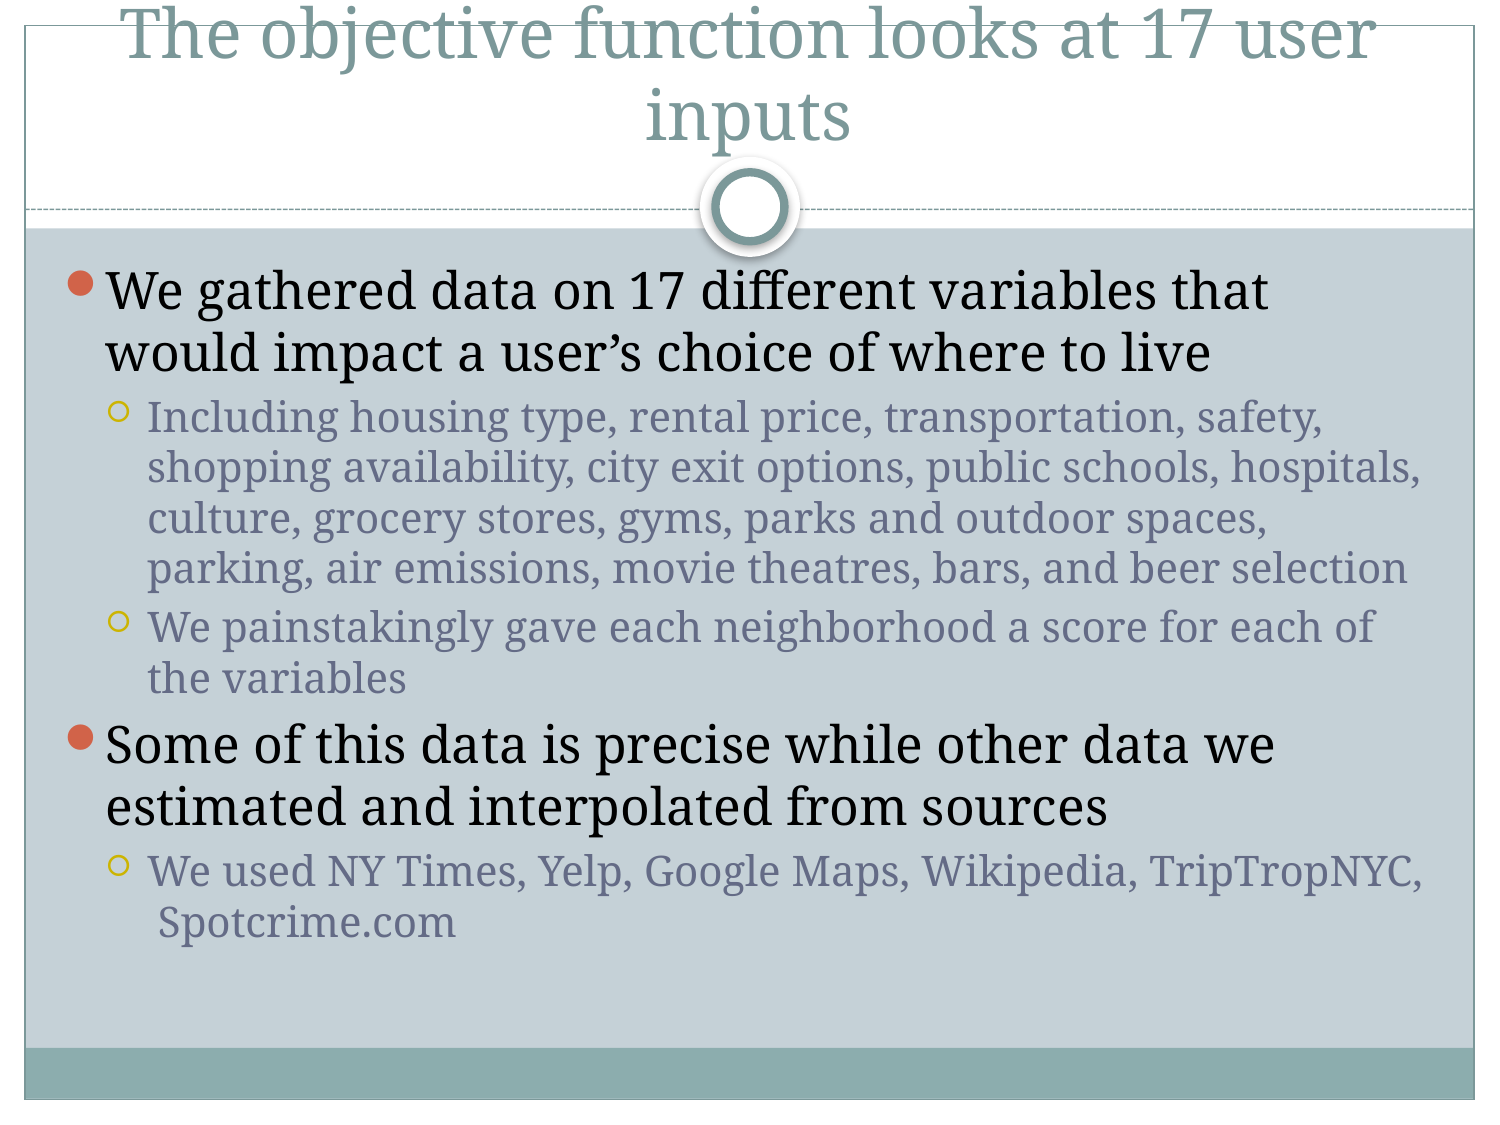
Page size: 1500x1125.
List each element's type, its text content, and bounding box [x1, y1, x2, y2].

list We gathered data on 17 different variables that would impact a user’s choice of where to live Including housing type, rental price, transportation, safety, shopping availability, city exit options, public schools, hospitals, culture, grocery stores, gyms, parks and outdoor spaces, parking, air emissions, movie theatres, bars, and beer selection We painstakingly gave each neighborhood a score for each of the variables Some of this data is precise while other data we estimated and interpolated from sources We used NY Times, Yelp, Google Maps, Wikipedia, TripTropNYC, Spotcrime.com [49, 250, 1445, 1001]
title The objective function looks at 17 user inputs [49, 37, 1450, 162]
